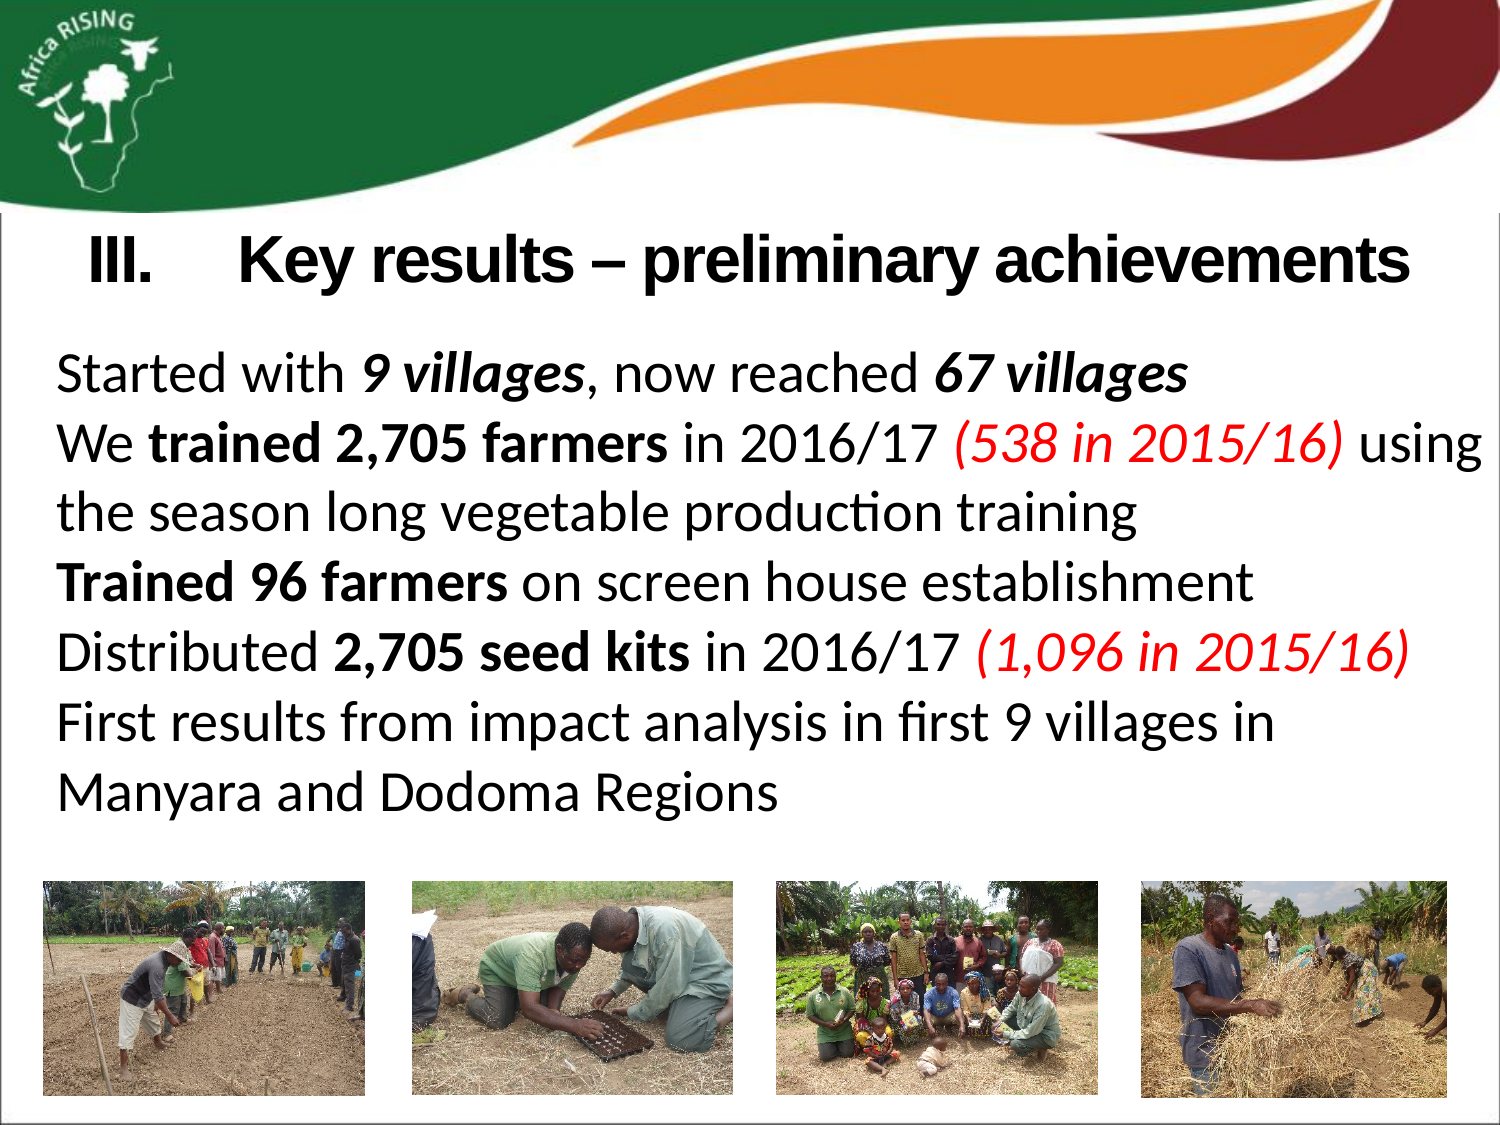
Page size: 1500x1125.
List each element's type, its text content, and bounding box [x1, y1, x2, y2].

text_box III. Key results – preliminary achievements [41, 208, 1459, 315]
picture [0, 0, 1500, 1125]
picture [776, 880, 1098, 1096]
list Started with 9 villages, now reached 67 villages We trained 2,705 farmers in 2016/17 (538 in 2015/16) using the season long vegetable production training Trained 96 farmers on screen house establishment Distributed 2,705 seed kits in 2016/17 (1,096 in 2015/16) First results from impact analysis in first 9 villages in Manyara and Dodoma Regions [41, 326, 1500, 1125]
picture [42, 880, 366, 1097]
picture [1140, 880, 1448, 1099]
picture [411, 880, 733, 1096]
